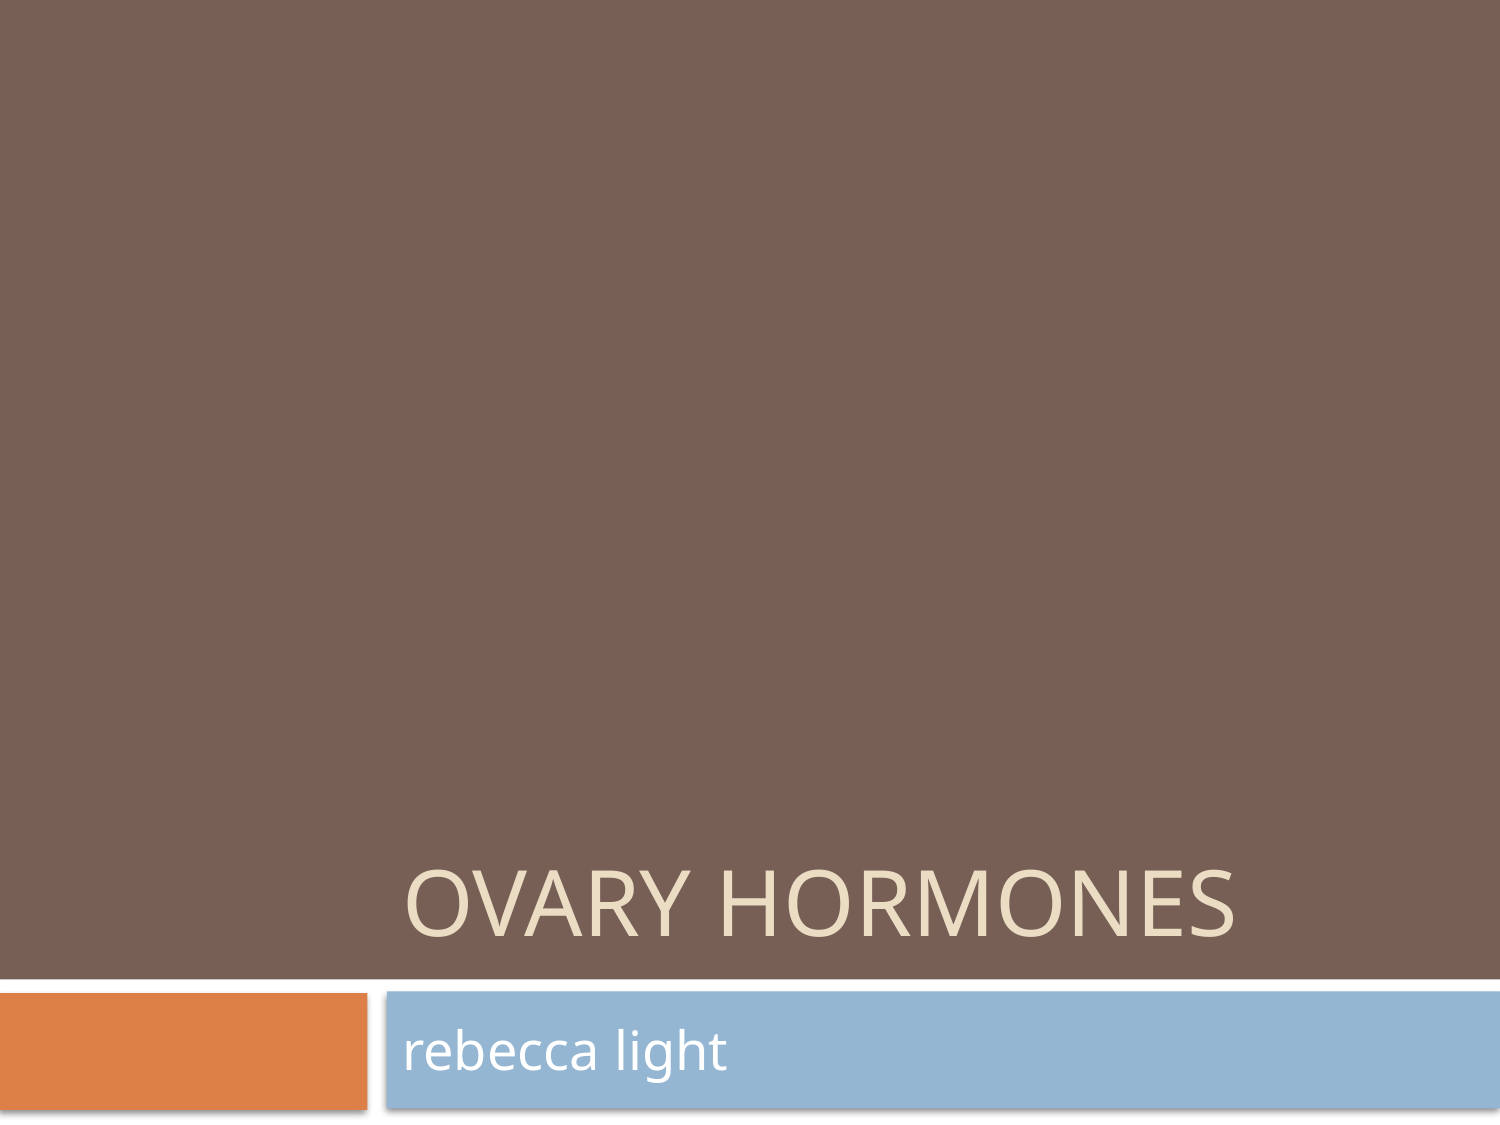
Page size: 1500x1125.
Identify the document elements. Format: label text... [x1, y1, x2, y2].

title Ovary hormones [387, 662, 1450, 963]
subtitle rebecca light [387, 992, 1488, 1105]
